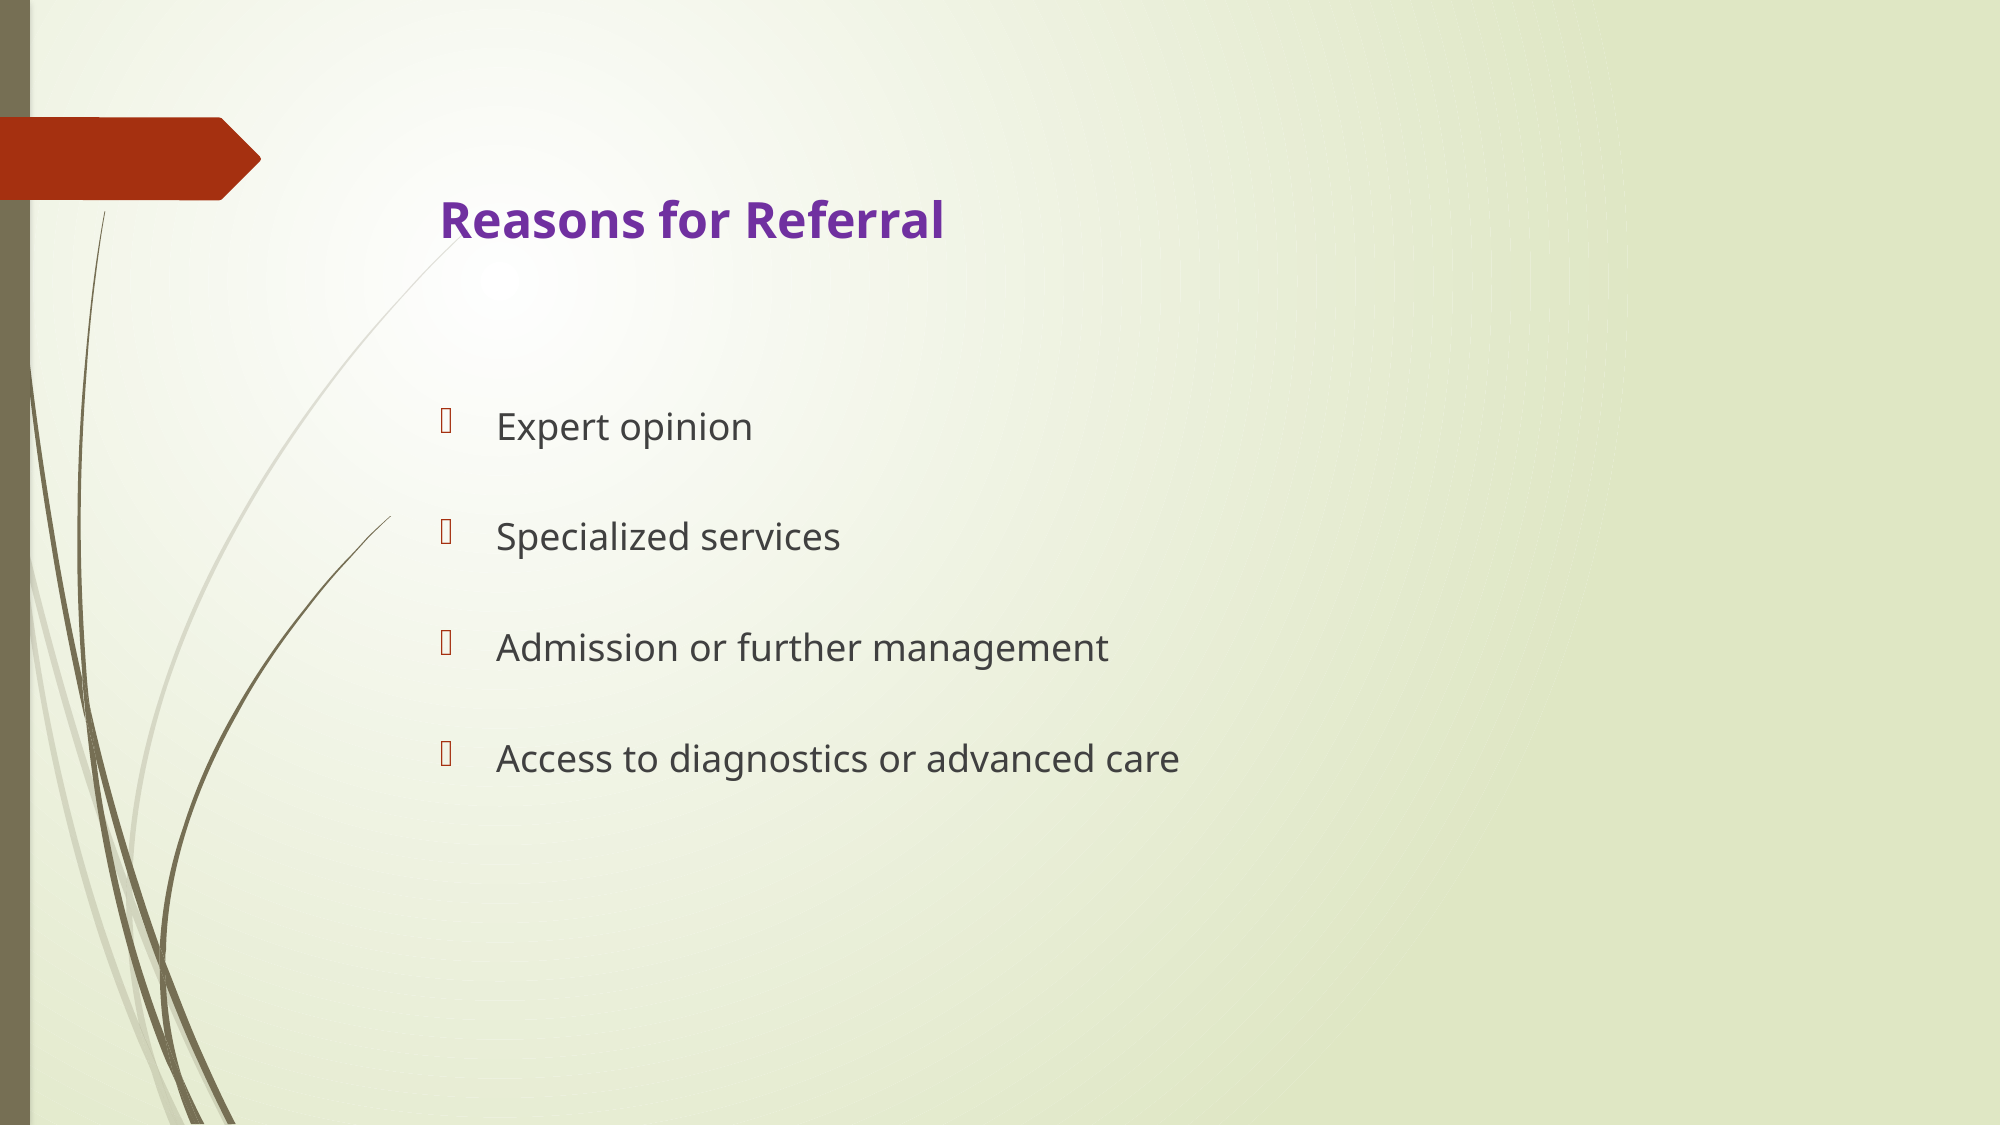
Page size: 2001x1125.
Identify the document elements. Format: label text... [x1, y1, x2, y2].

list Expert opinion Specialized services Admission or further management Access to diagnostics or advanced care [424, 350, 1888, 970]
title Reasons for Referral [424, 181, 1018, 296]
